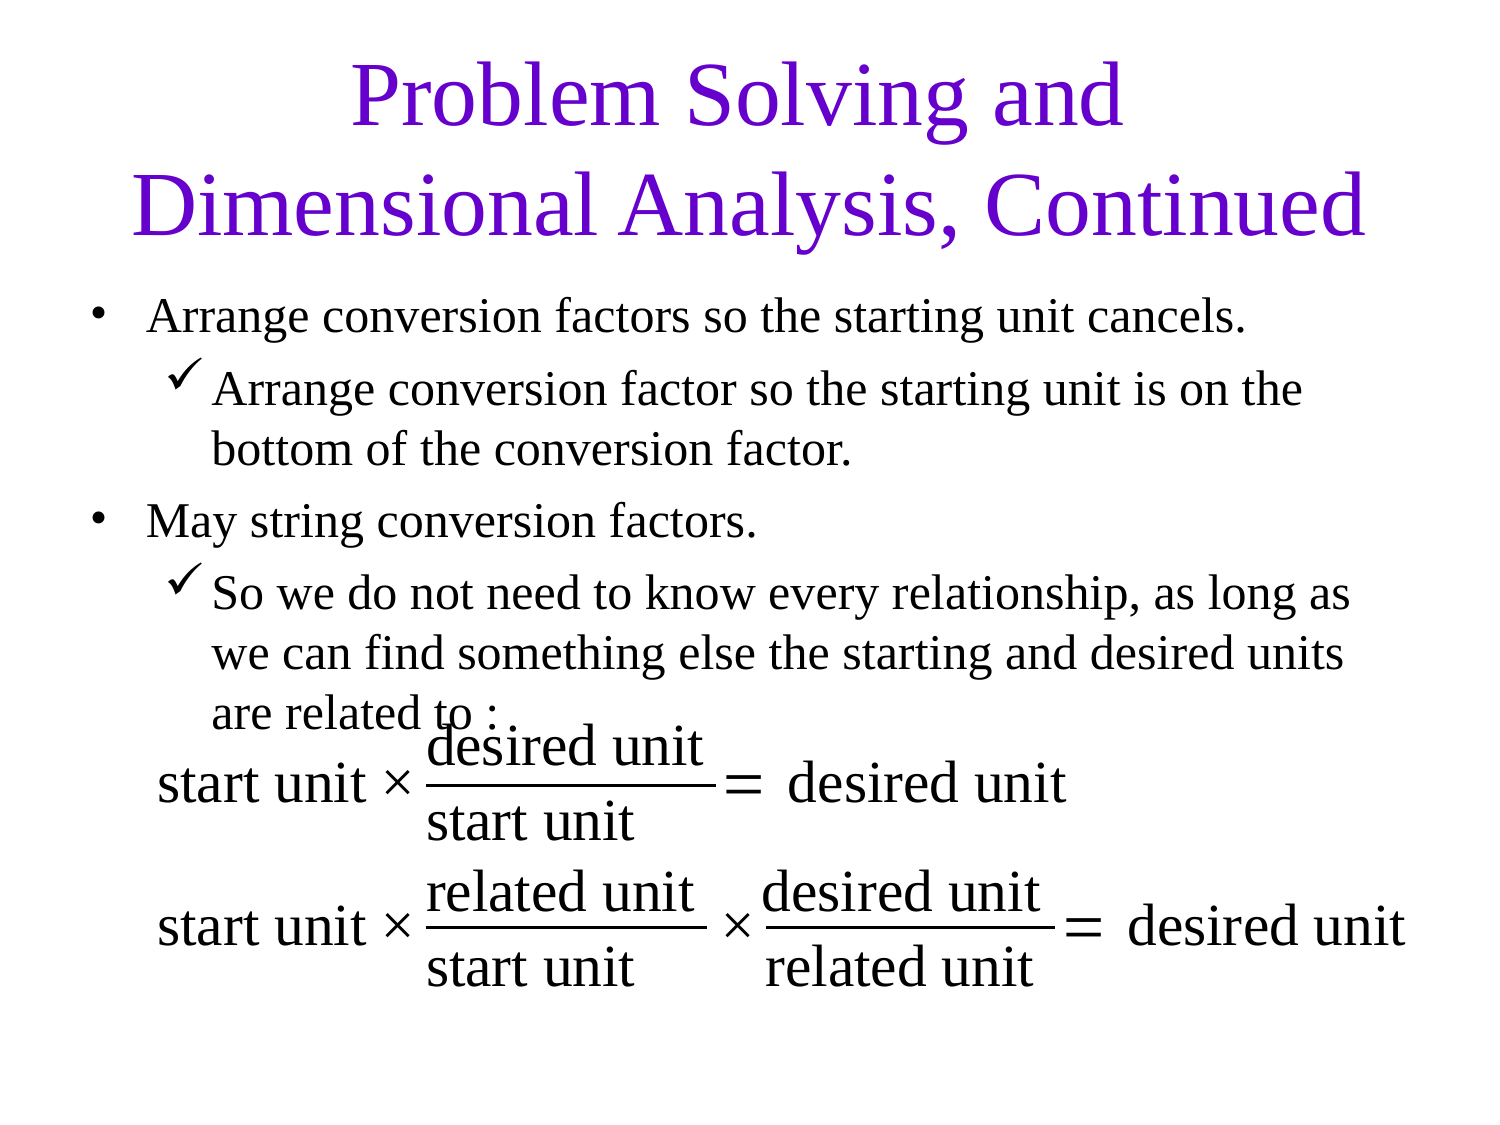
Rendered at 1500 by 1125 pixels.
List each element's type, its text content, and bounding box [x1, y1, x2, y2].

text_box Problem Solving and Dimensional Analysis, Continued [112, 49, 1388, 238]
text_box Arrange conversion factors so the starting unit cancels. Arrange conversion factor so the starting unit is on the bottom of the conversion factor. May string conversion factors. So we do not need to know every relationship, as long as we can find something else the starting and desired units are related to : [74, 274, 1400, 850]
